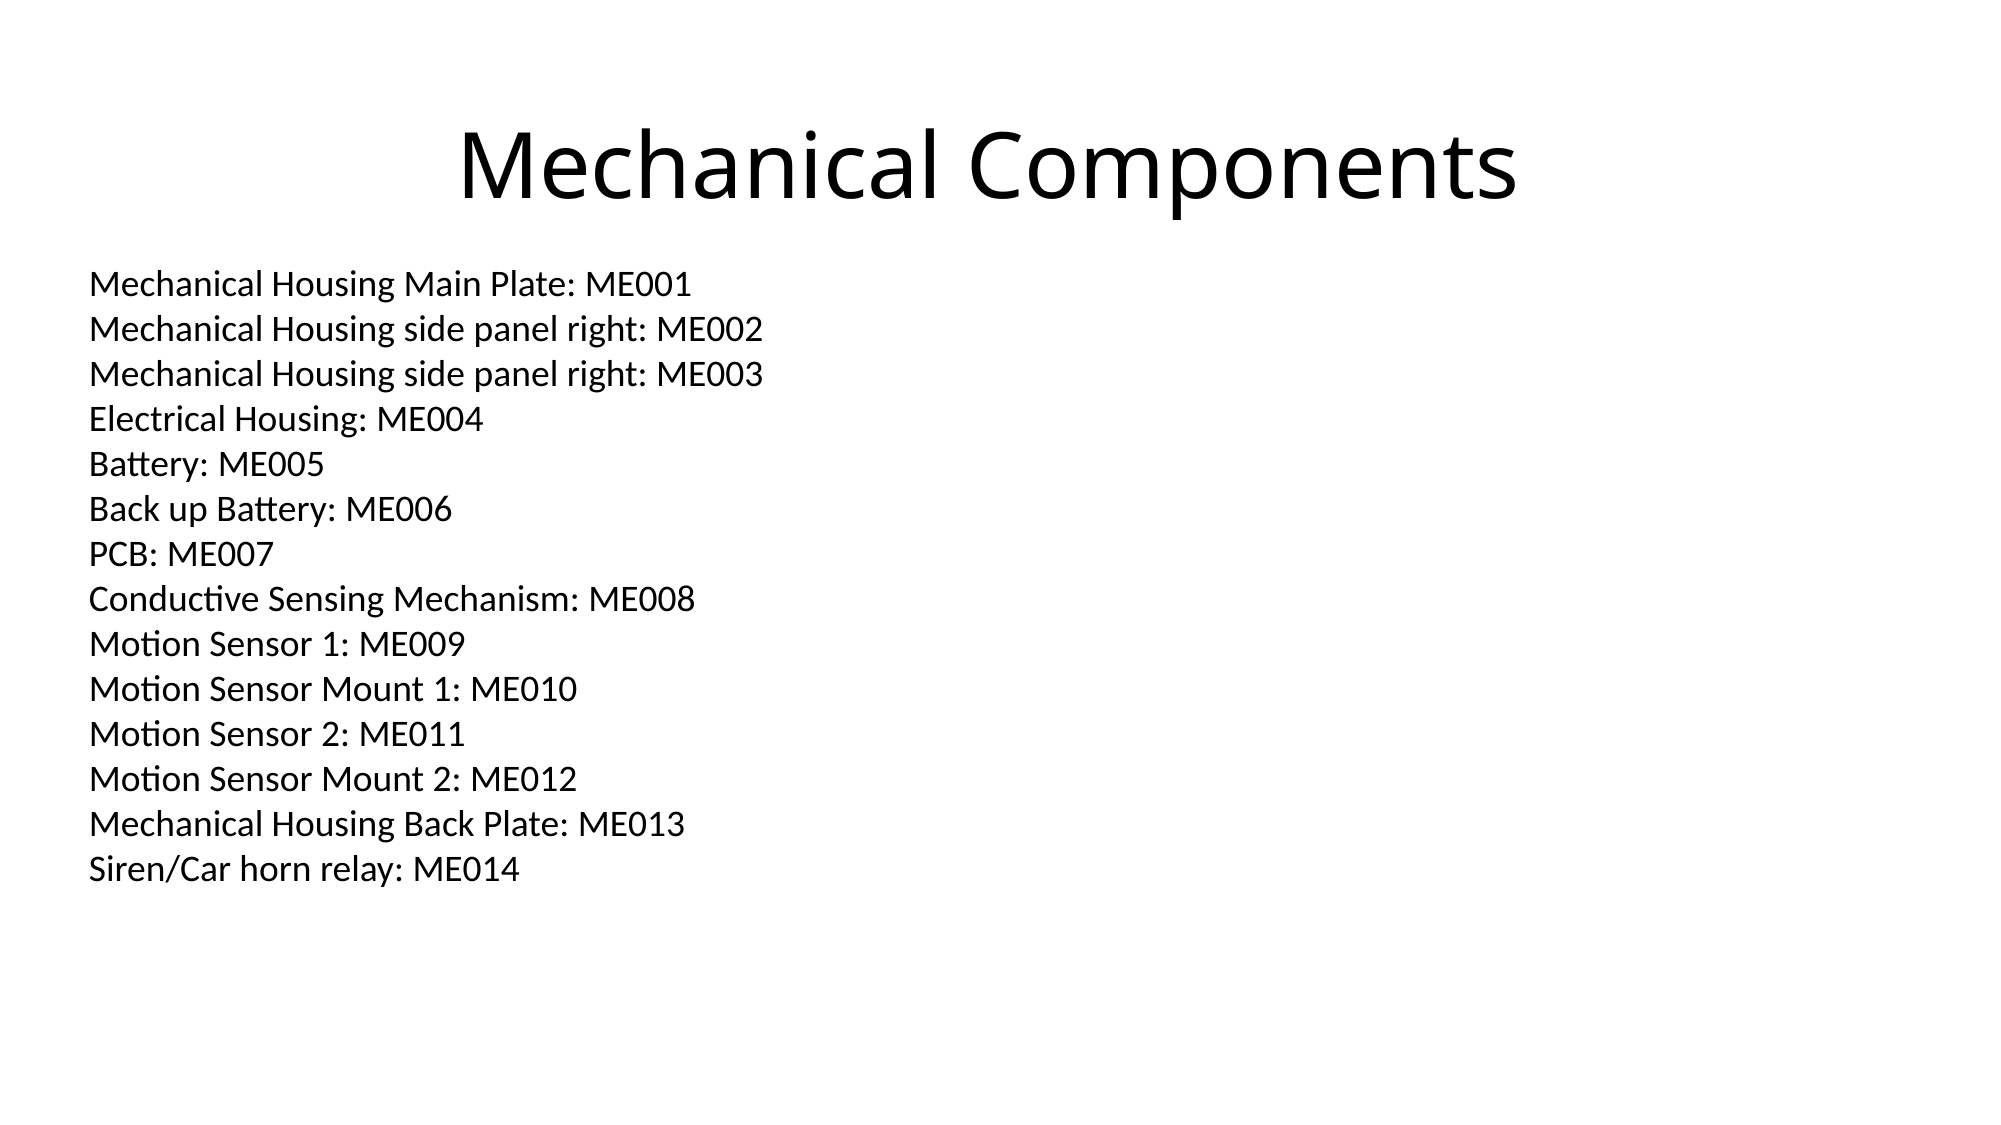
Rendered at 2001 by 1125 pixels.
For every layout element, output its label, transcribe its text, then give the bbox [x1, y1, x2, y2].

title Mechanical Components [137, 59, 1863, 251]
text_box Mechanical Housing Main Plate: ME001 Mechanical Housing side panel right: ME002 Mechanical Housing side panel right: ME003 Electrical Housing: ME004 Battery: ME005 Back up Battery: ME006 PCB: ME007 Conductive Sensing Mechanism: ME008 Motion Sensor 1: ME009 Motion Sensor Mount 1: ME010 Motion Sensor 2: ME011 Motion Sensor Mount 2: ME012 Mechanical Housing Back Plate: ME013 Siren/Car horn relay: ME014 [74, 251, 1921, 1121]
